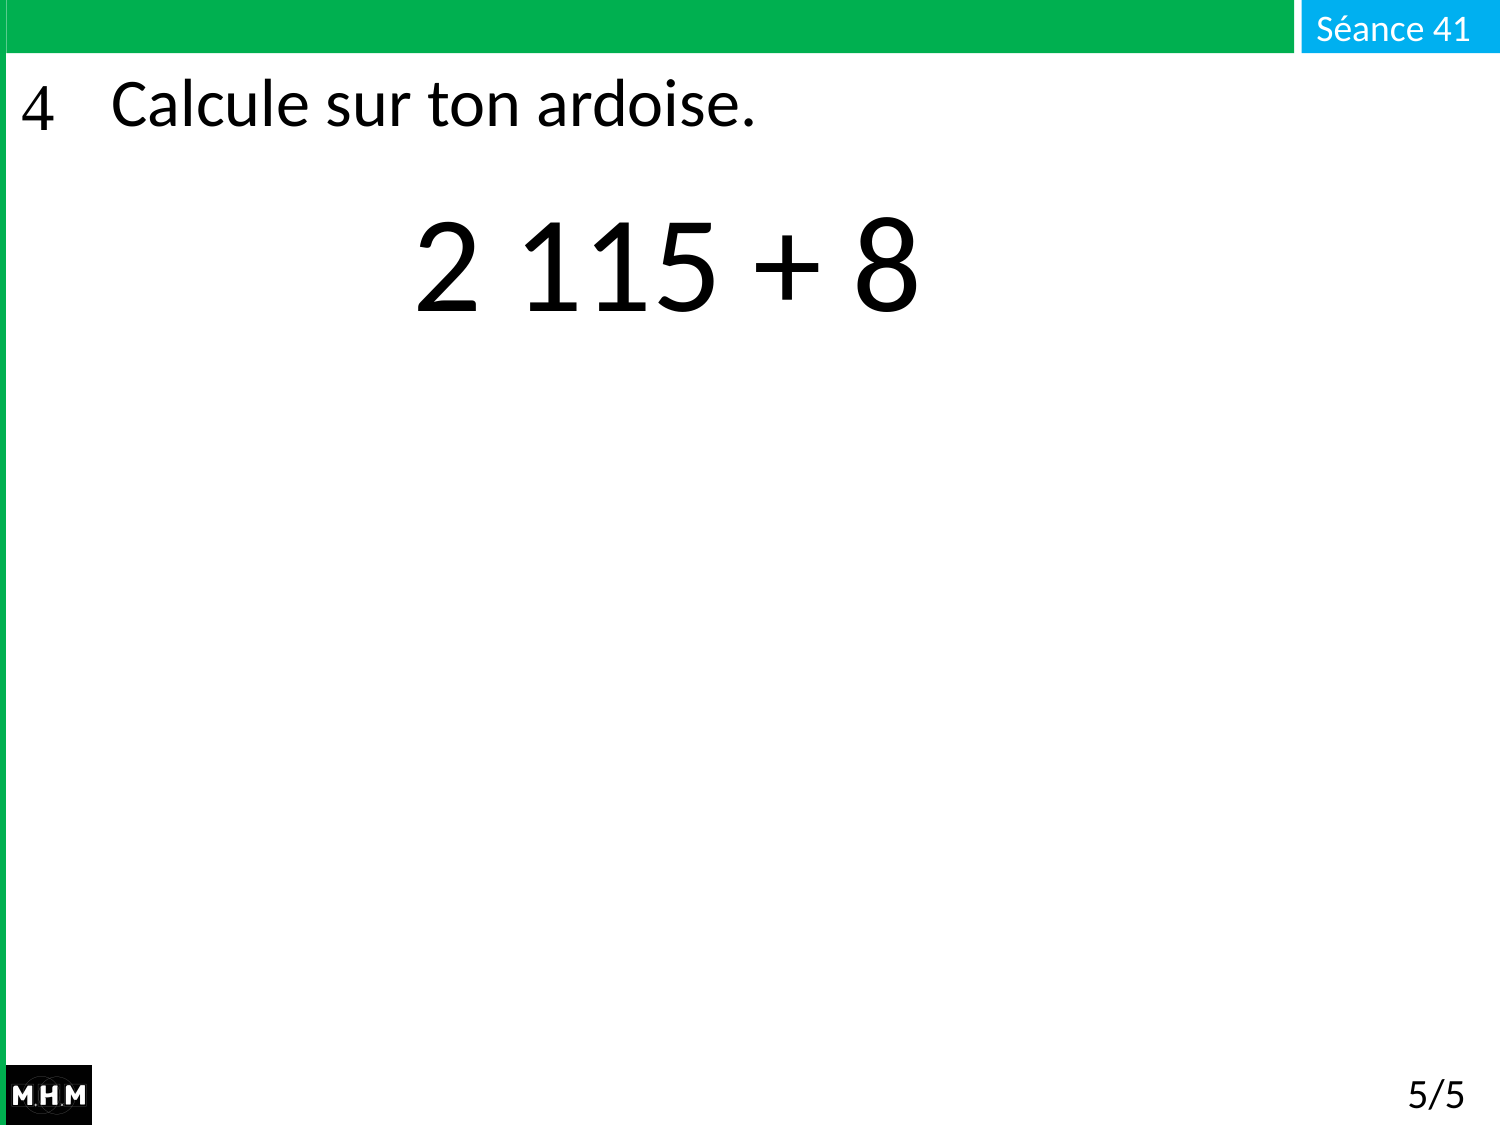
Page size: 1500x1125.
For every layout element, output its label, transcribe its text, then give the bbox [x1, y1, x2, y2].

text_box 2 115 + 8 [385, 166, 981, 346]
title Calcule sur ton ardoise. [96, 60, 1391, 150]
list 5/5 [1373, 1064, 1500, 1125]
picture [6, 1065, 92, 1125]
